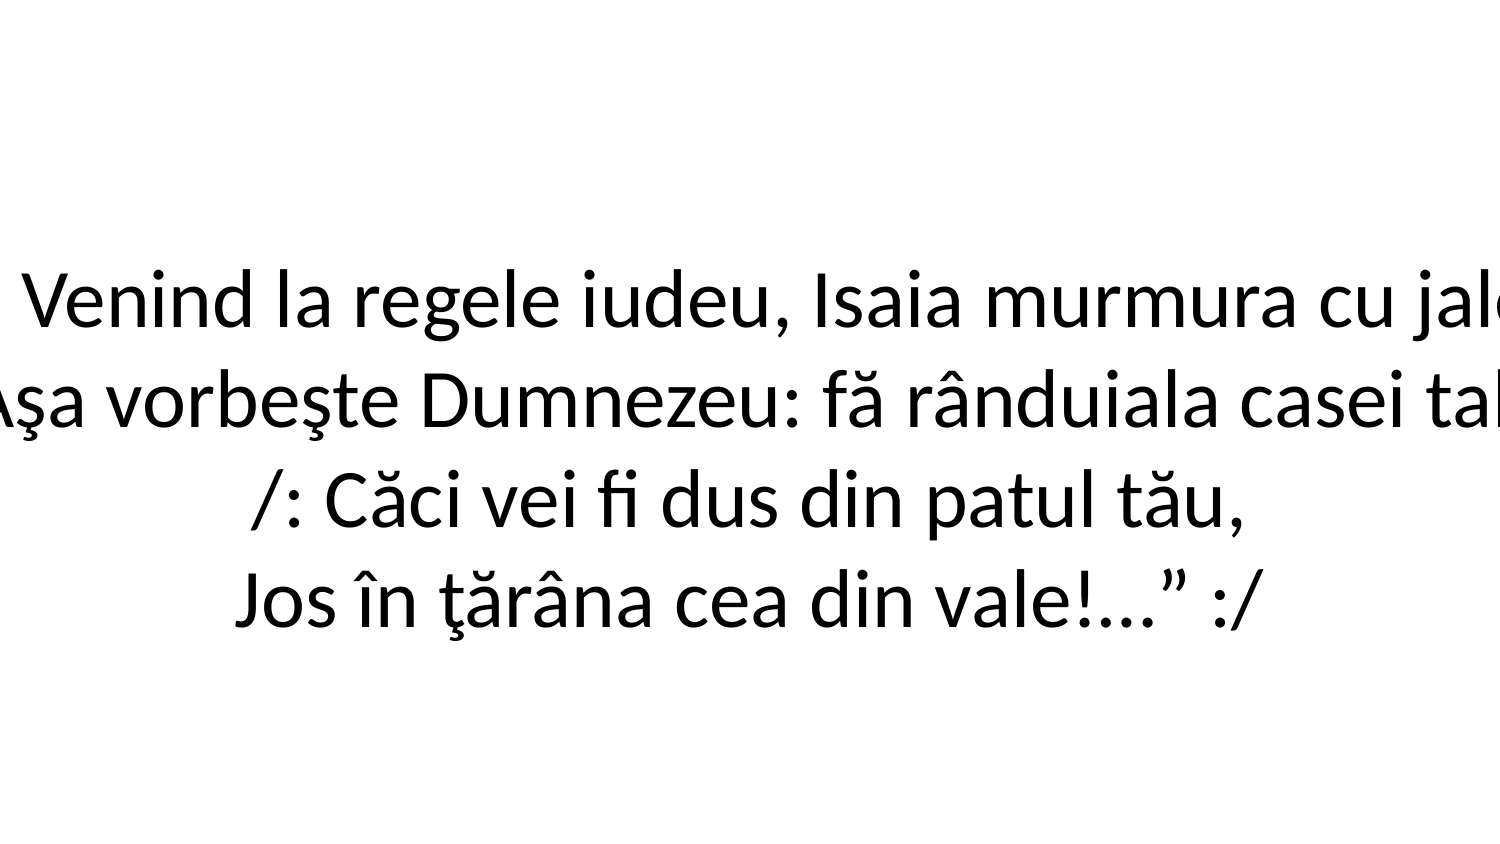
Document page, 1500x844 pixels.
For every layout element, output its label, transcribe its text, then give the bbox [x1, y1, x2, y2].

text_box 1. Venind la regele iudeu, Isaia murmura cu jale: ,,Aşa vorbeşte Dumnezeu: fă rânduiala casei tale, /: Căci vei fi dus din patul tău, Jos în ţărâna cea din vale!…” :/ [0, 192, 1500, 652]
